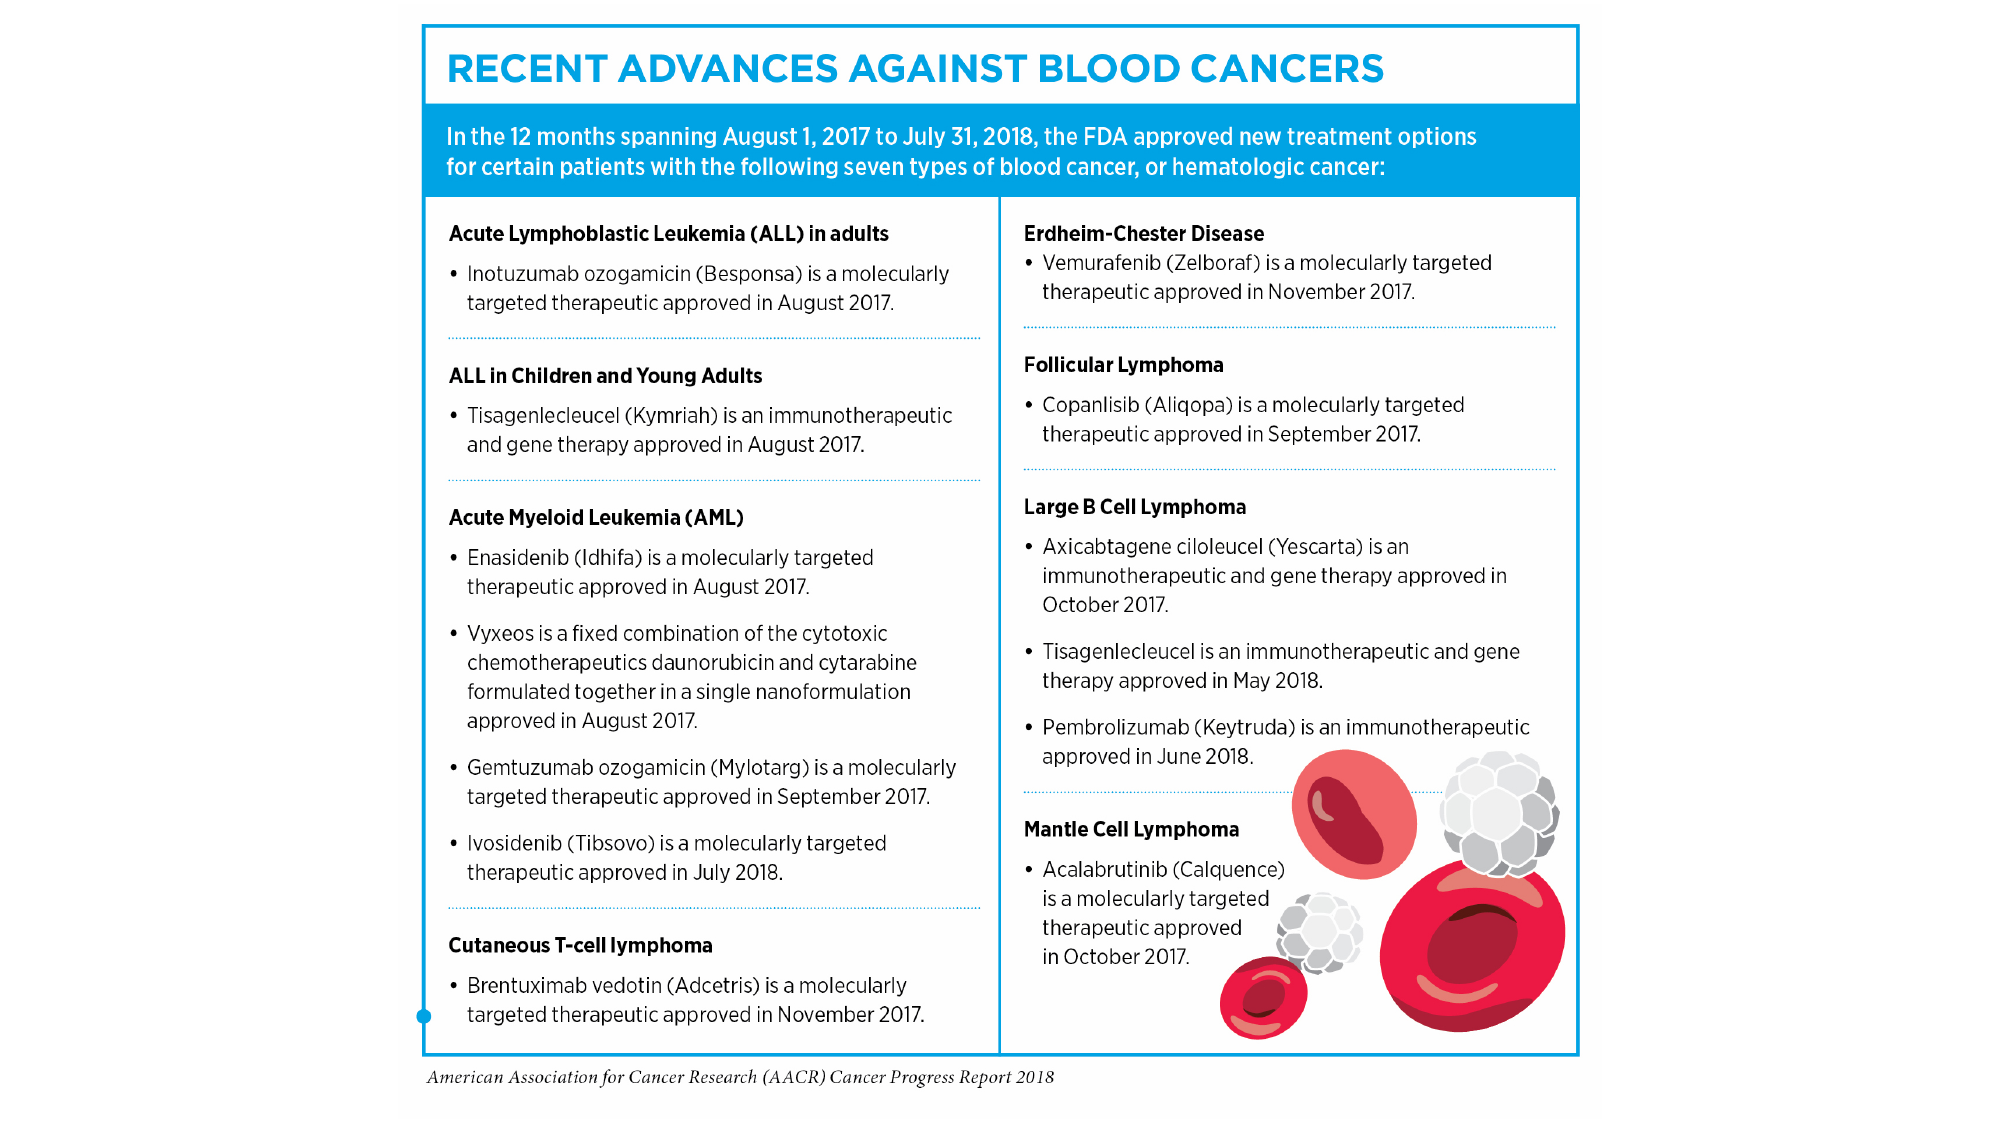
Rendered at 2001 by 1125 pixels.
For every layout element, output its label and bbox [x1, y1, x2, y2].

picture [398, 4, 1602, 1119]
